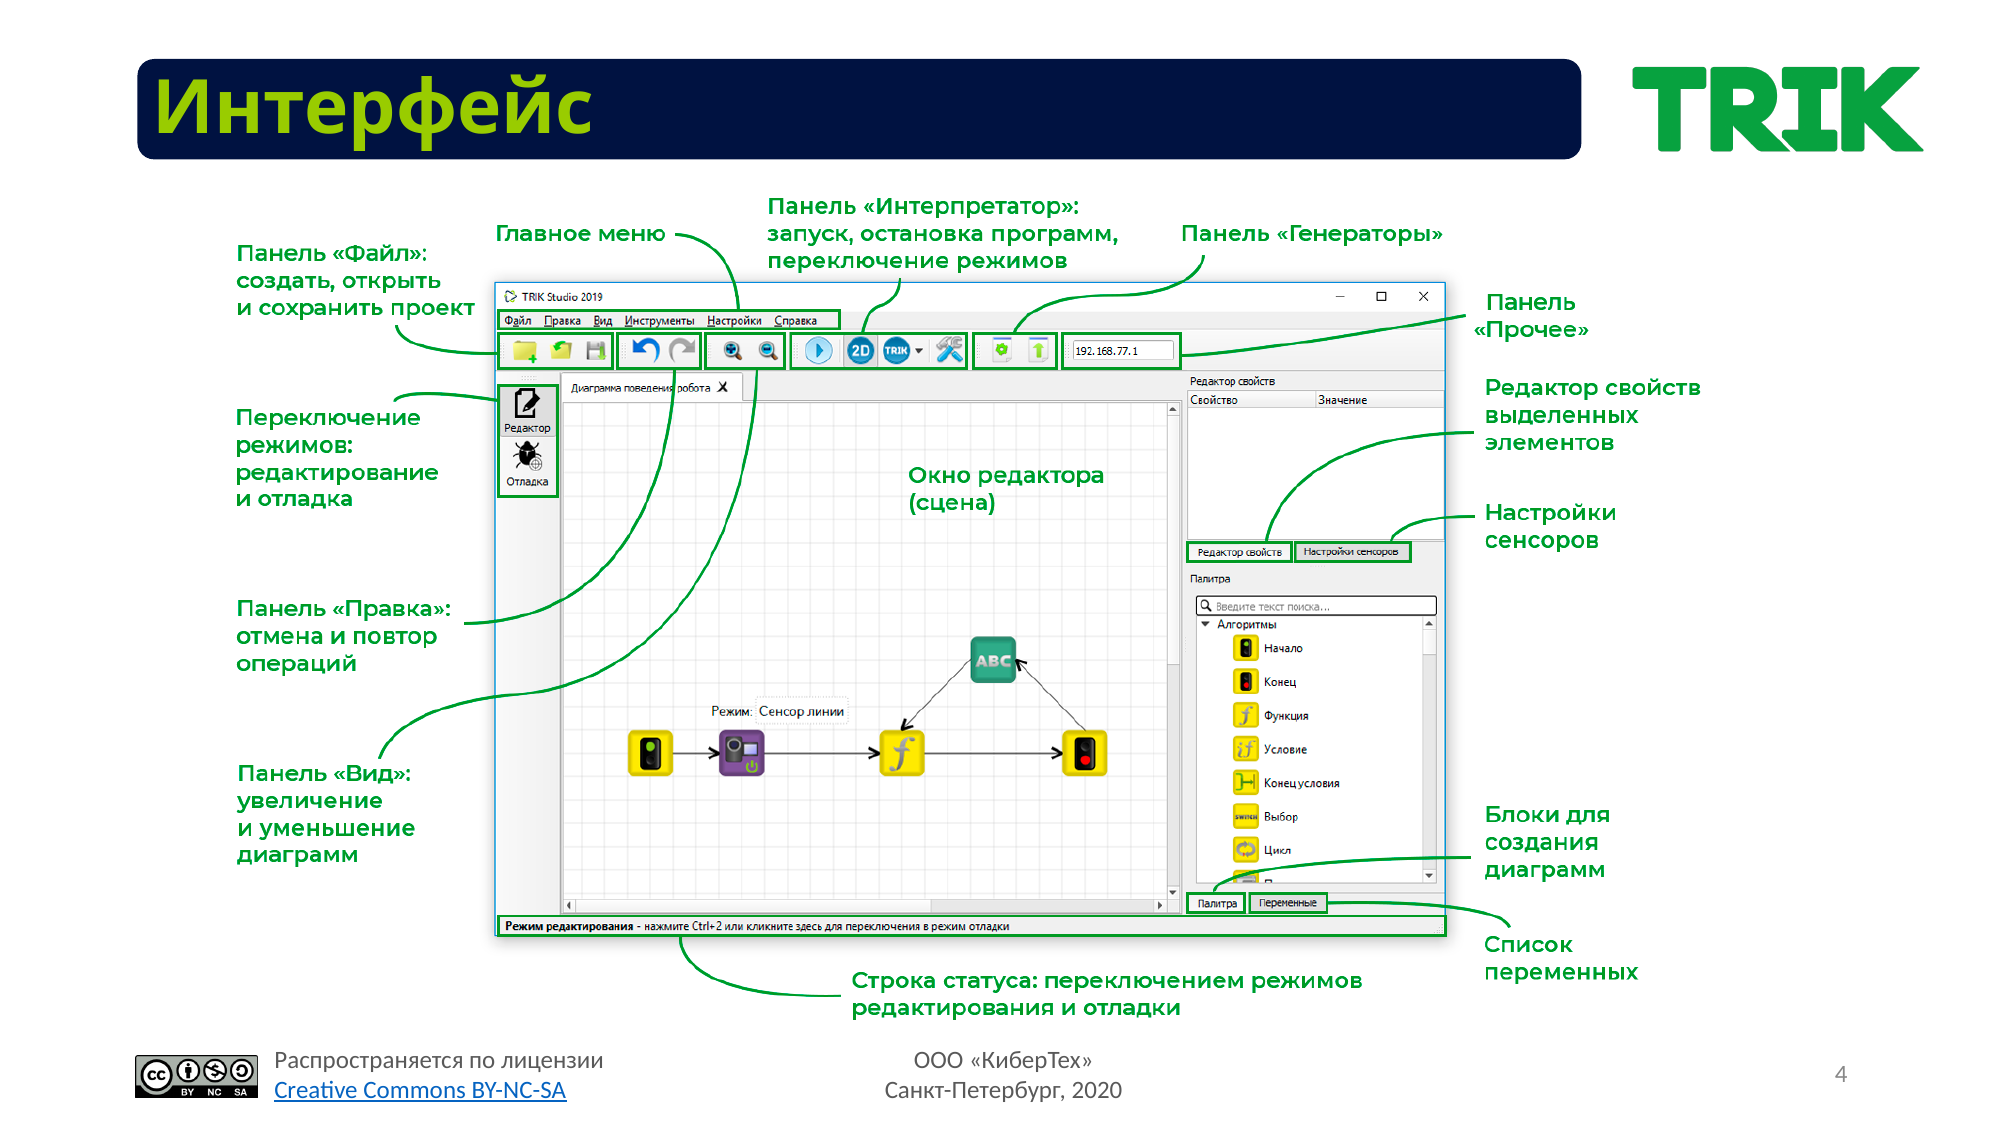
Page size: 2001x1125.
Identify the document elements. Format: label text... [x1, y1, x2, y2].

title Интерфейс [137, 61, 1582, 163]
picture [135, 1055, 258, 1098]
slide_number 4 [1412, 1042, 1863, 1103]
picture [219, 185, 1724, 1043]
picture [1631, 64, 1924, 154]
